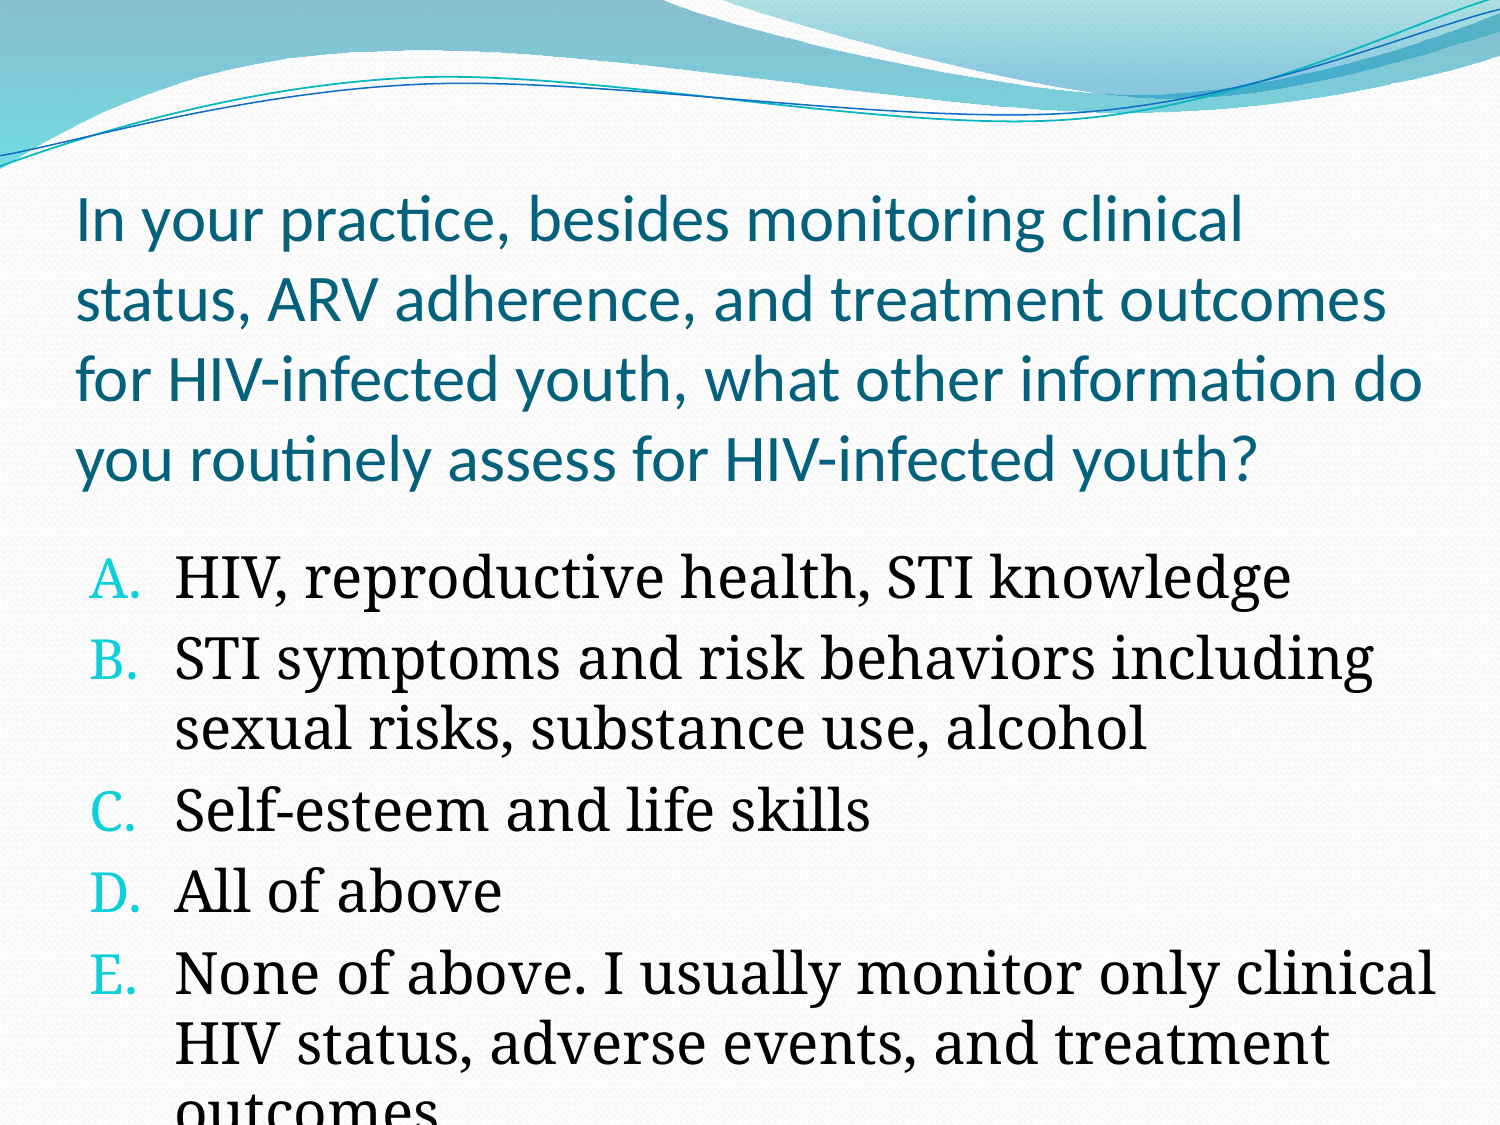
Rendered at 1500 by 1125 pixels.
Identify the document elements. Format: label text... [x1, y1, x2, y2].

title In your practice, besides monitoring clinical status, ARV adherence, and treatment outcomes for HIV-infected youth, what other information do you routinely assess for HIV-infected youth? [75, 387, 1425, 532]
list HIV, reproductive health, STI knowledge STI symptoms and risk behaviors including sexual risks, substance use, alcohol Self-esteem and life skills All of above None of above. I usually monitor only clinical HIV status, adverse events, and treatment outcomes. [75, 532, 1500, 1125]
